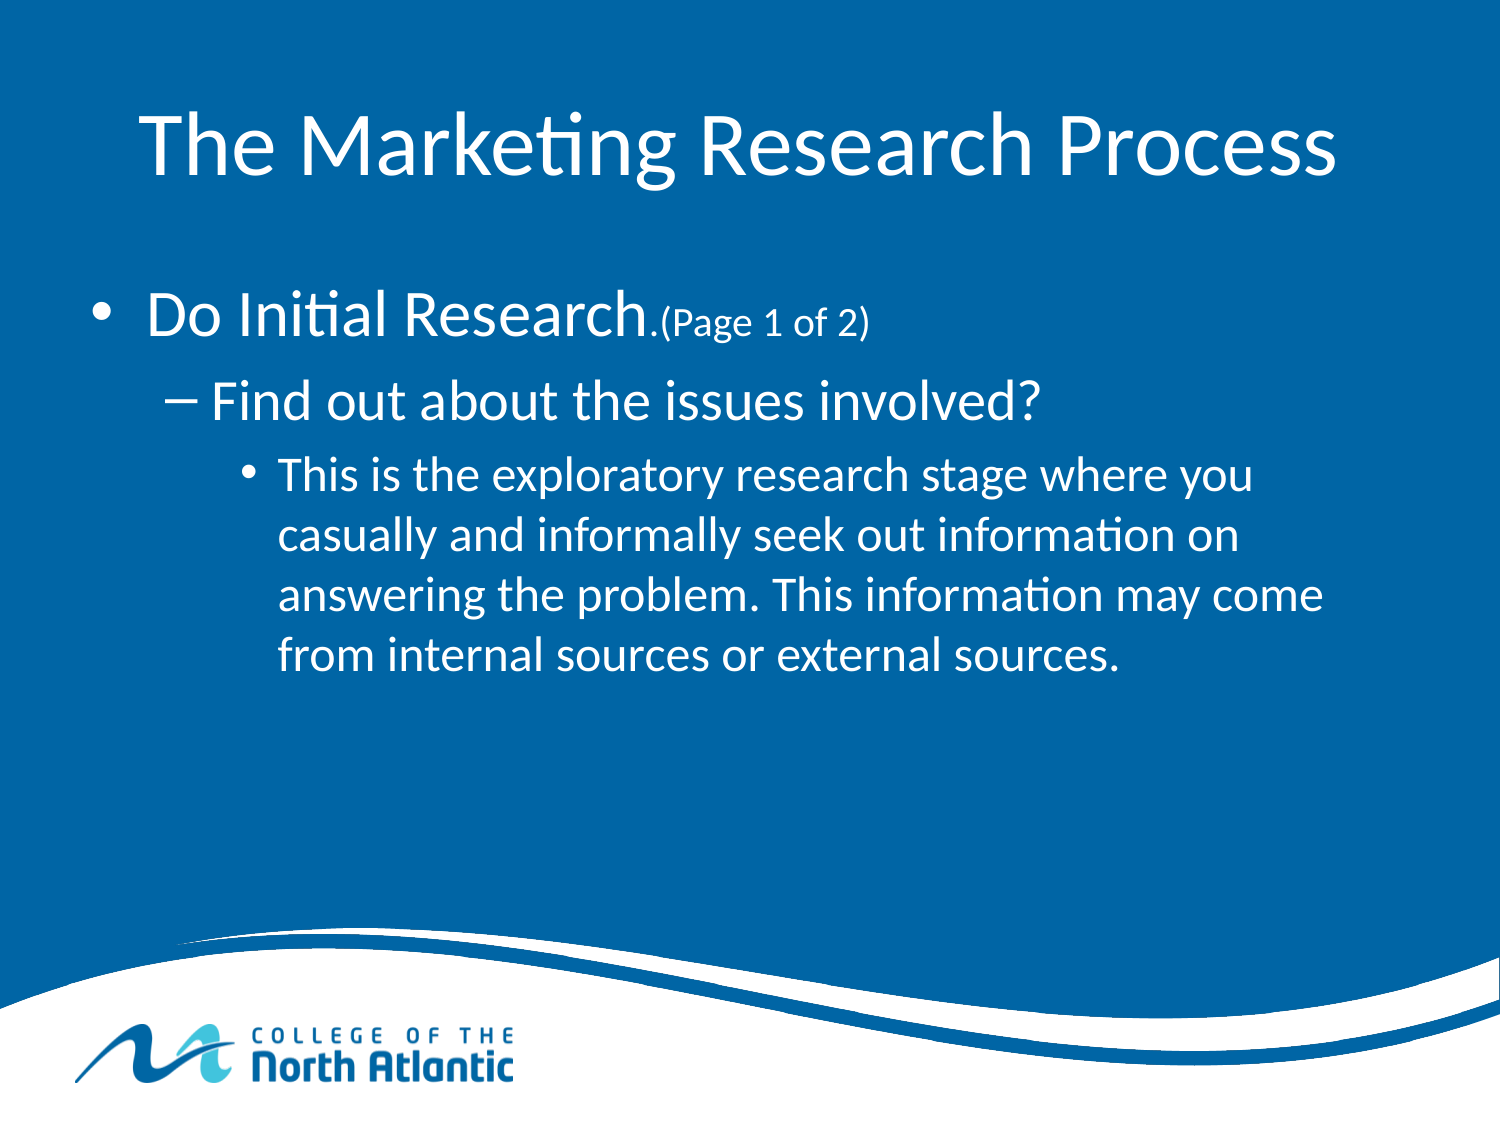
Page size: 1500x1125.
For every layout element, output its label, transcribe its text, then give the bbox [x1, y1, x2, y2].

list Do Initial Research.(Page 1 of 2) Find out about the issues involved? This is the exploratory research stage where you casually and informally seek out information on answering the problem. This information may come from internal sources or external sources. [75, 262, 1425, 900]
picture [0, 928, 1500, 1125]
title The Marketing Research Process [75, 45, 1425, 233]
